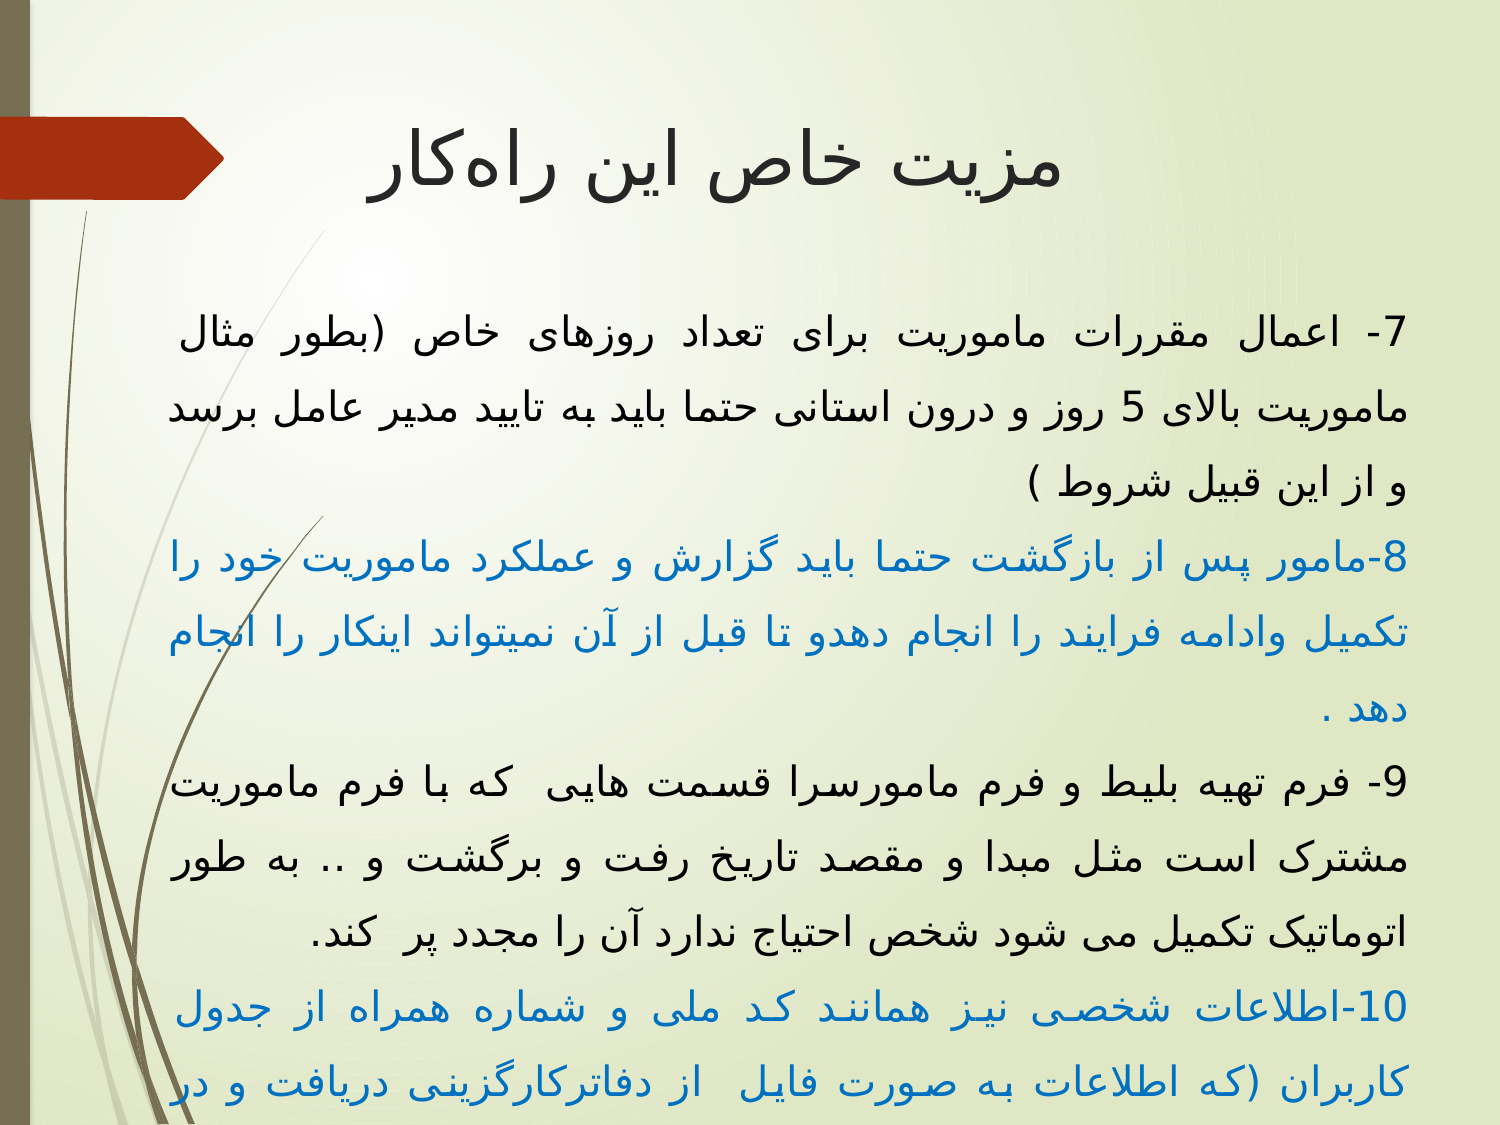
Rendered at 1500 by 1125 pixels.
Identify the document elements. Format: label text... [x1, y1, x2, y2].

text_box 7- اعمال مقررات ماموریت برای تعداد روزهای خاص (بطور مثال ماموریت بالای 5 روز و درون استانی حتما باید به تایید مدیر عامل برسد و از این قبیل شروط ) 8-مامور پس از بازگشت حتما باید گزارش و عملکرد ماموریت خود را تکمیل وادامه فرایند را انجام دهدو تا قبل از آن نمیتواند اینکار را انجام دهد . 9- فرم تهیه بلیط و فرم مامورسرا قسمت هایی که با فرم ماموریت مشترک است مثل مبدا و مقصد تاریخ رفت و برگشت و .. به طور اتوماتیک تکمیل می شود شخص احتیاج ندارد آن را مجدد پر کند. 10-اطلاعات شخصی نیز همانند کد ملی و شماره همراه از جدول کاربران (که اطلاعات به صورت فایل از دفاترکارگزینی دریافت و در بانک اطلاعات بروز شده است )به صورت اتوماتیک در فرم تهیه بلیط و مامور سرا اعمال میشودتا ازخطای انسانی هنگام ورود اطلاعات جلوگیری شود. 11- اگر شخص مامور سمت معاون راداشته باشد این فرم جهت اطلاع برای مسئولین دفاتر آن معاونت ارجاع داده میشود. [151, 272, 1424, 1125]
title مزیت خاص این راه‌كار [0, 102, 1081, 313]
